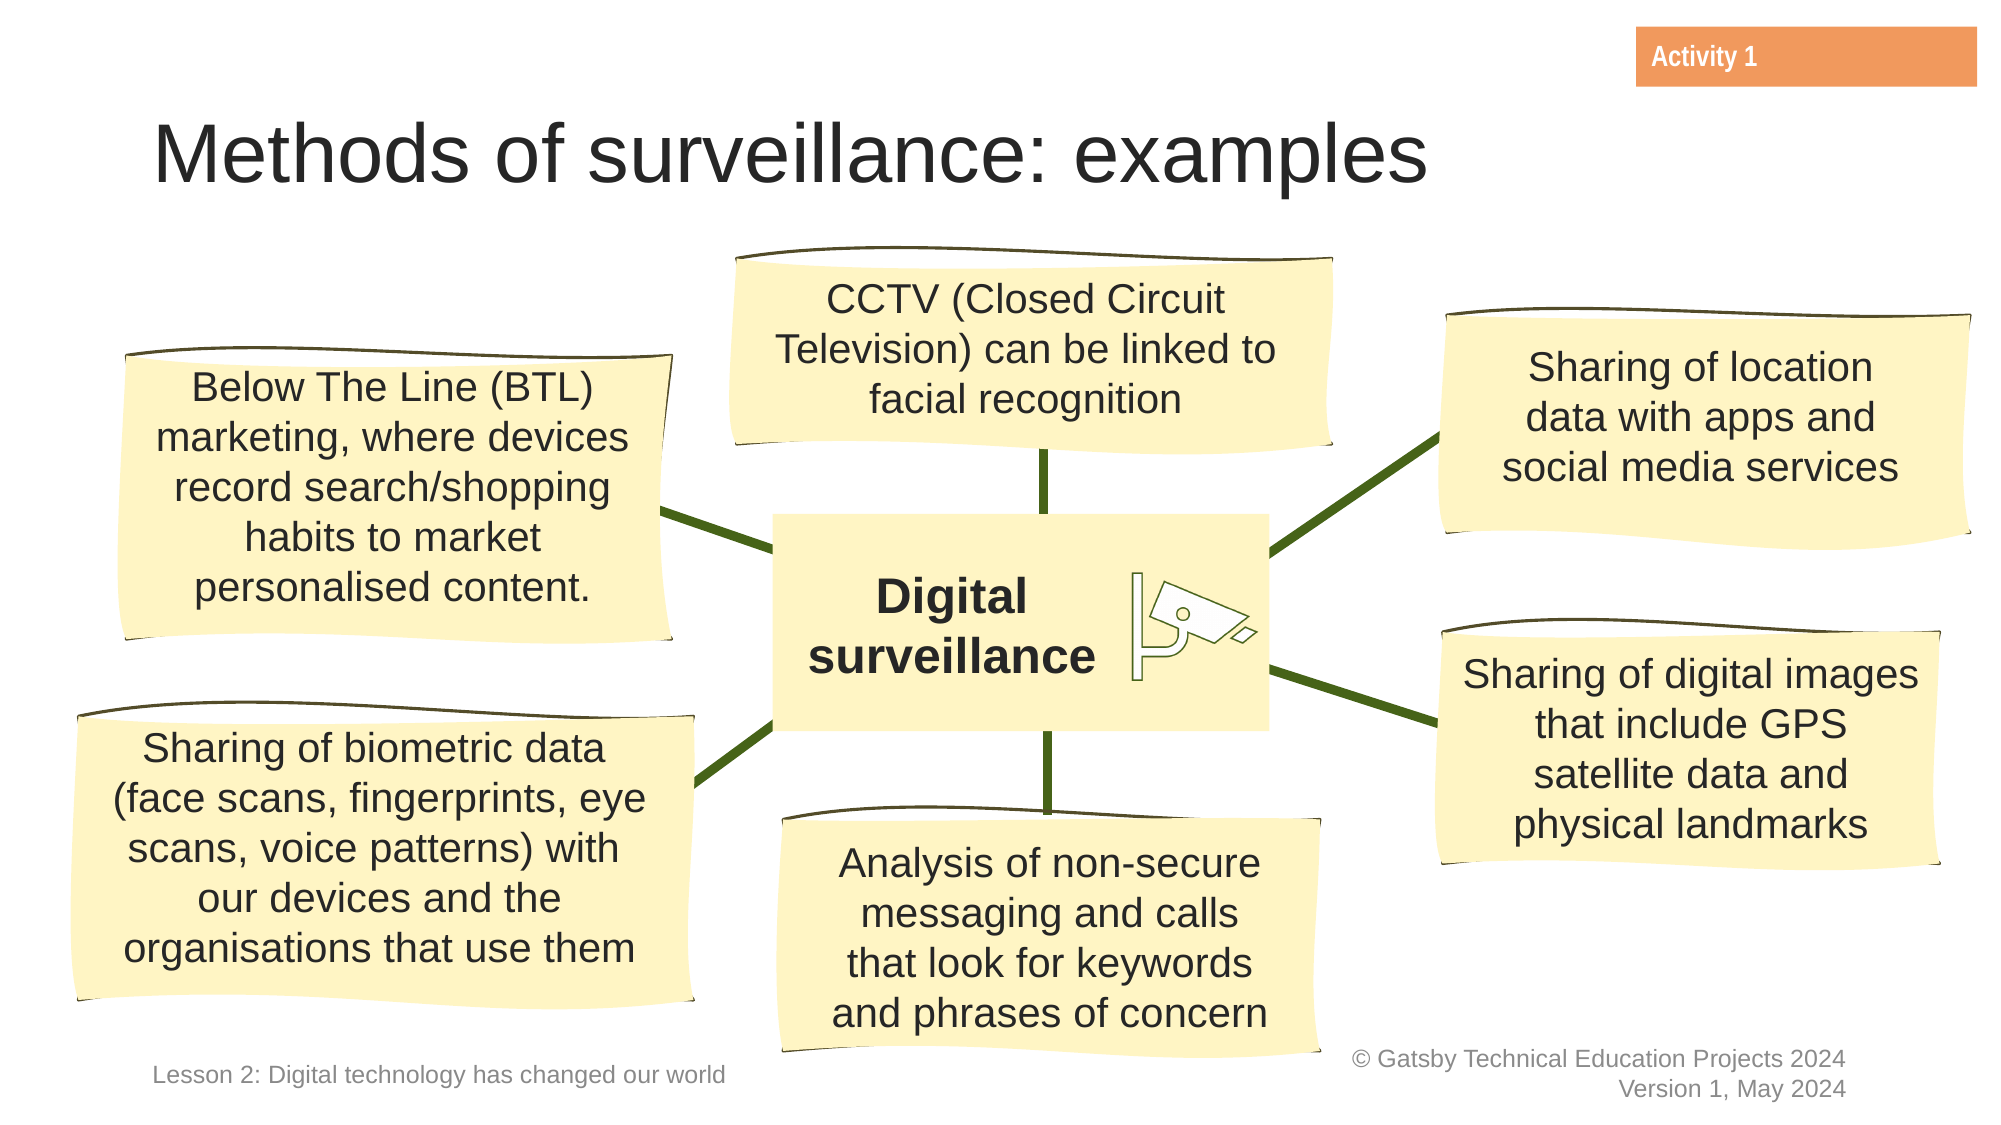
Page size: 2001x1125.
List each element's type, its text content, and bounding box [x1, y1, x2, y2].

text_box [78, 713, 694, 1000]
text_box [694, 719, 781, 797]
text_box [1265, 449, 1446, 556]
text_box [772, 513, 1270, 732]
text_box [1442, 632, 1940, 907]
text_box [736, 258, 1332, 445]
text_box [126, 352, 672, 640]
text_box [1446, 315, 1970, 568]
list Activity 1 [1636, 26, 1978, 87]
list Lesson 2: Digital technology has changed our world [137, 1042, 829, 1103]
title Methods of surveillance: examples [137, 46, 1863, 265]
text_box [672, 449, 777, 551]
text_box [1270, 667, 1442, 732]
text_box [783, 819, 1320, 1051]
picture [1119, 551, 1270, 702]
